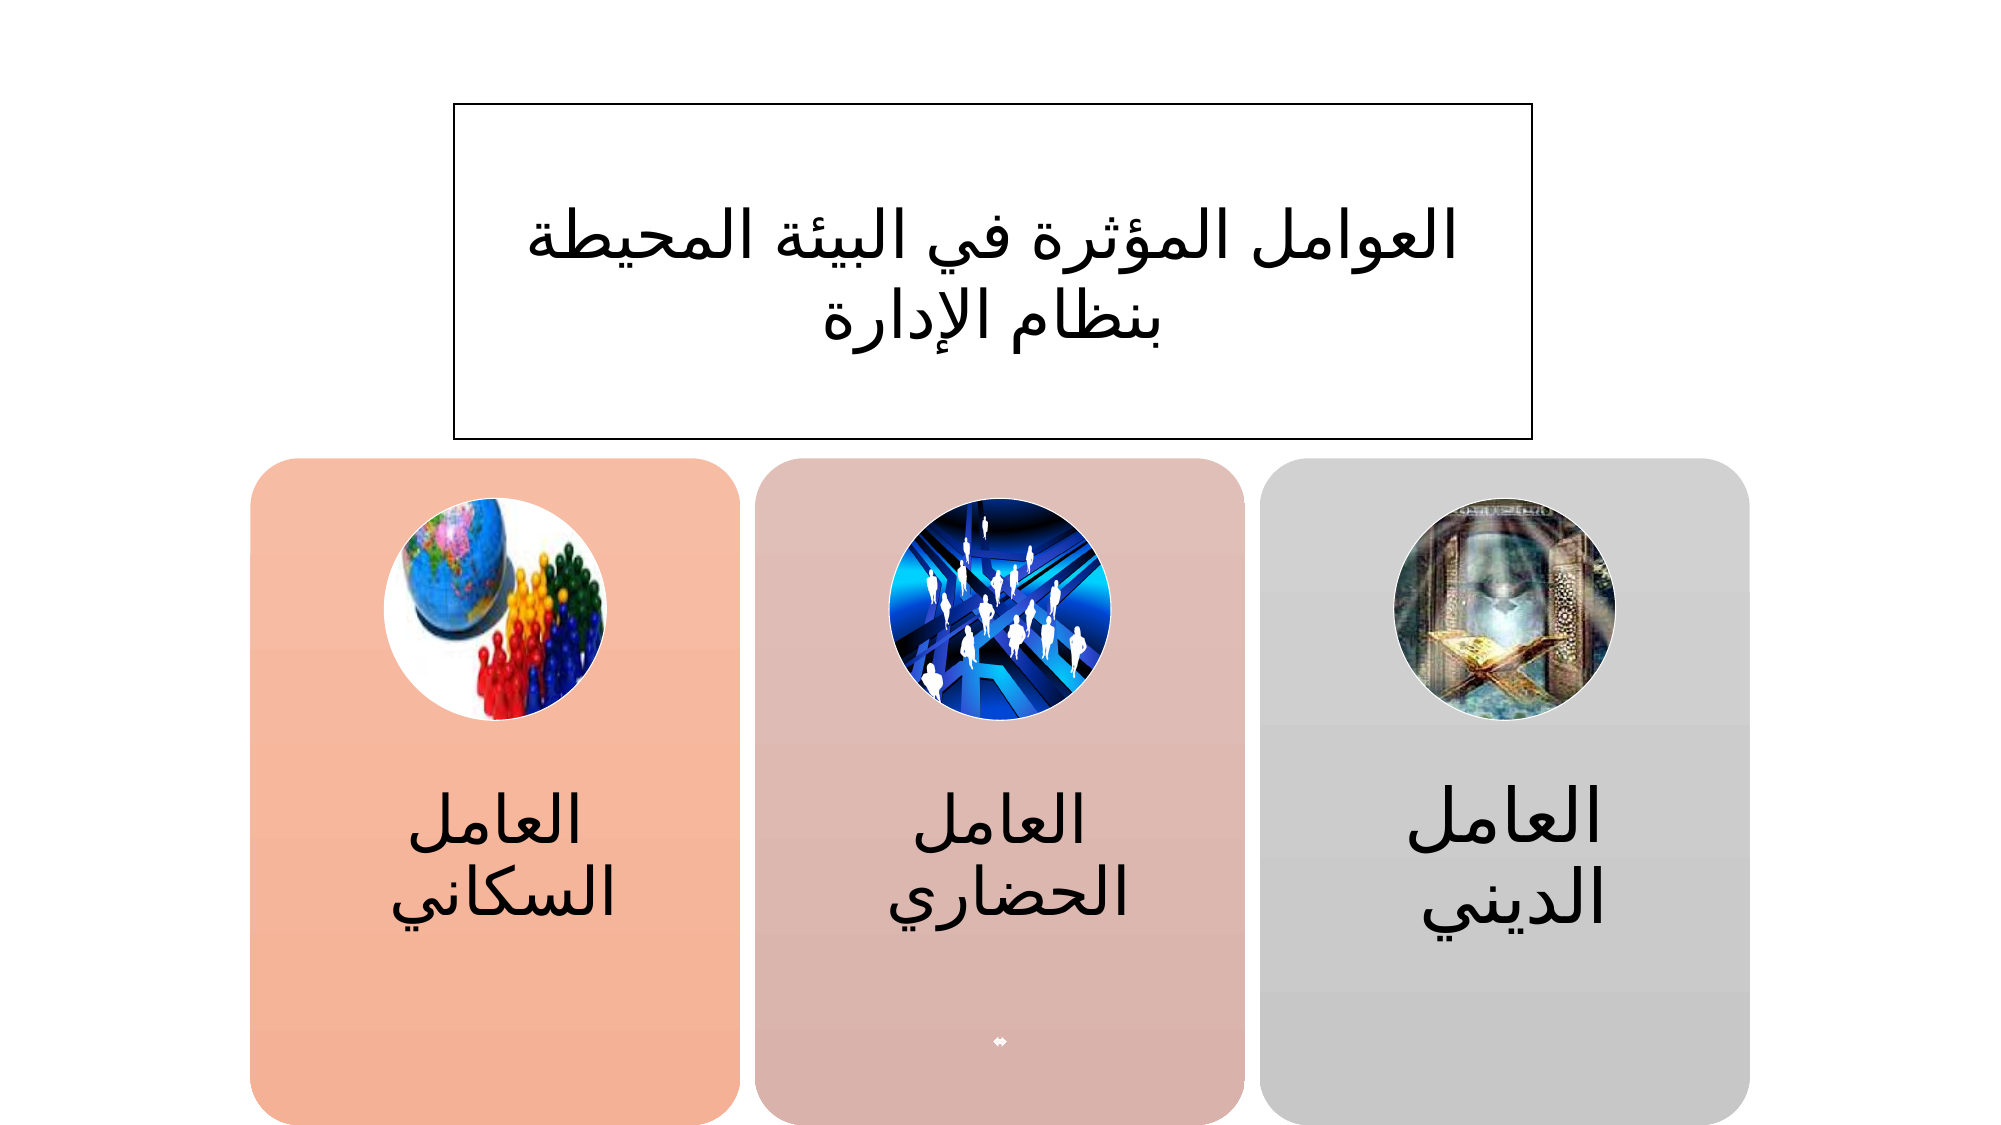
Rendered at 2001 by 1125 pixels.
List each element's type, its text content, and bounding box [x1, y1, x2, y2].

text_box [249, 458, 1750, 1125]
text_box العوامل المؤثرة في البيئة المحيطة بنظام الإدارة [453, 103, 1533, 440]
